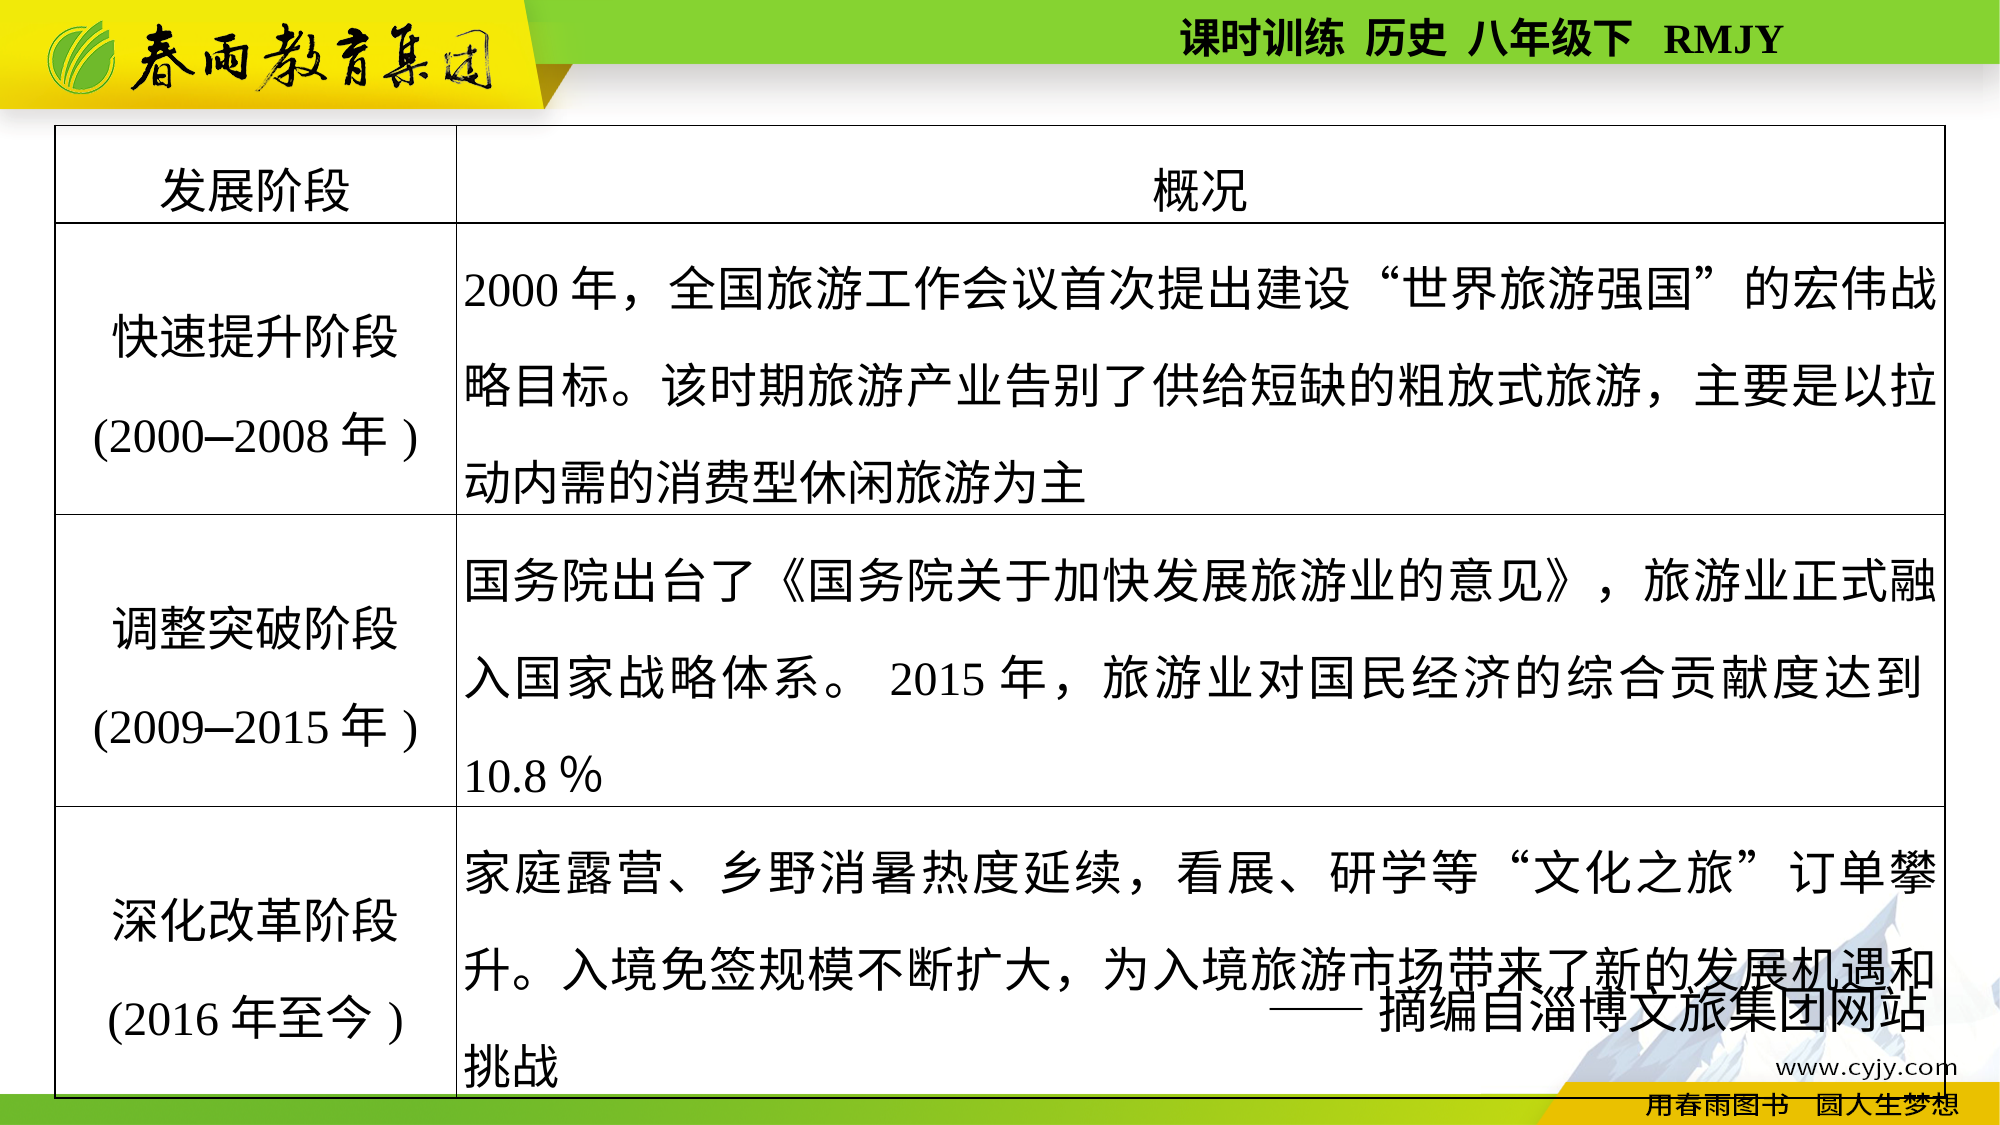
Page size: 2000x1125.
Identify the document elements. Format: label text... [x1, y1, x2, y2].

table_cell 家庭露营、乡野消暑热度延续，看展、研学等“文化之旅”订单攀升。入境免签规模不断扩大，为入境旅游市场带来了新的发展机遇和挑战 [457, 1036, 1944, 1097]
table_cell 调整突破阶段 (2009—2015年) [56, 515, 456, 806]
table_header 概况 [457, 126, 1944, 222]
picture [0, 0, 2000, 1125]
table_header 发展阶段 [56, 126, 456, 222]
list ——摘编自淄博文旅集团网站 [59, 940, 1944, 1036]
table_cell 国务院出台了《国务院关于加快发展旅游业的意见》，旅游业正式融入国家战略体系。2015年，旅游业对国民经济的综合贡献度达到10.8％ [457, 515, 1944, 806]
table_cell 深化改革阶段 (2016年至今) [56, 807, 456, 1097]
table_cell 家庭露营、乡野消暑热度延续，看展、研学等“文化之旅”订单攀升。入境免签规模不断扩大，为入境旅游市场带来了新的发展机遇和挑战 [457, 807, 1944, 940]
table_cell 快速提升阶段 (2000—2008年) [56, 224, 456, 514]
table_cell 2000年，全国旅游工作会议首次提出建设“世界旅游强国”的宏伟战略目标。该时期旅游产业告别了供给短缺的粗放式旅游，主要是以拉动内需的消费型休闲旅游为主 [457, 224, 1944, 514]
